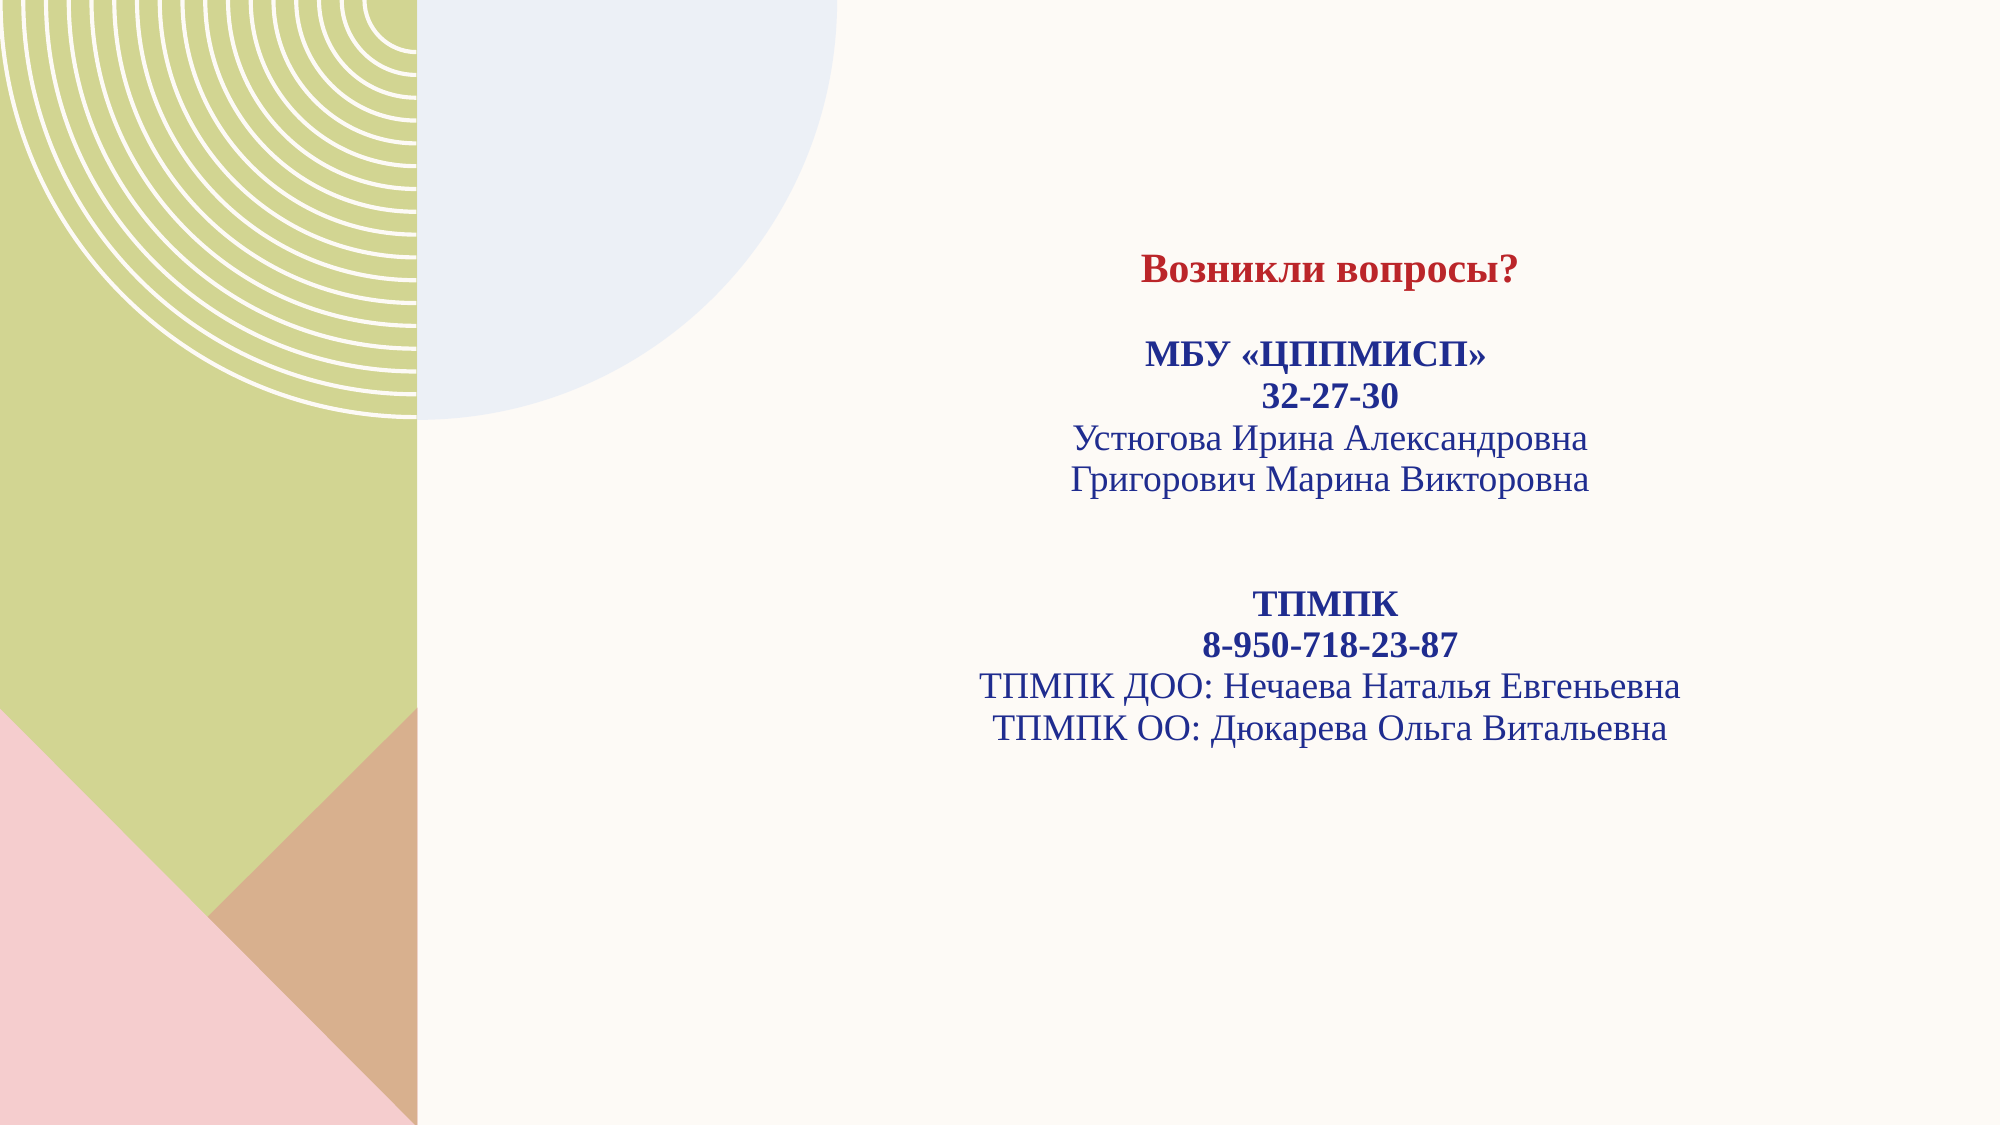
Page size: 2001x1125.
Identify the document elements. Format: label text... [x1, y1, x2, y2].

list Возникли вопросы? МБУ «ЦППМИСП» 32-27-30 Устюгова Ирина Александровна Григорович Марина Викторовна ТПМПК 8-950-718-23-87 ТПМПК ДОО: Нечаева Наталья Евгеньевна ТПМПК ОО: Дюкарева Ольга Витальевна [862, 245, 1799, 825]
